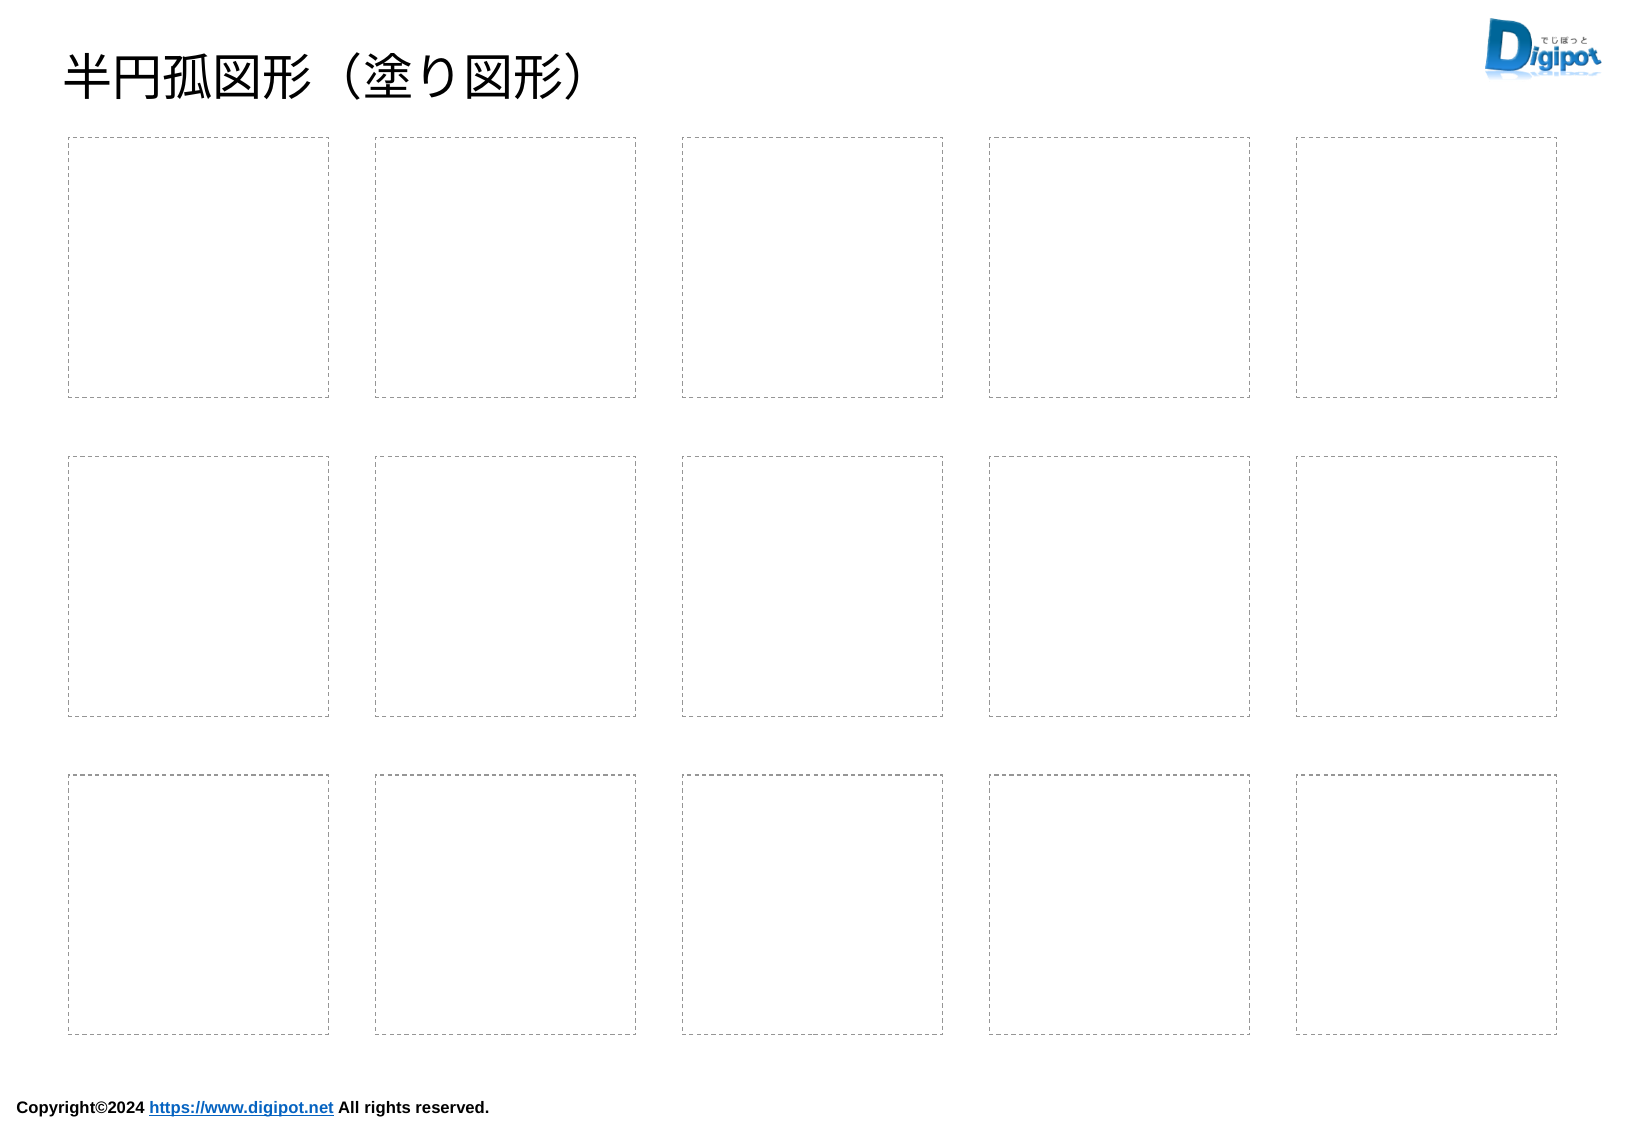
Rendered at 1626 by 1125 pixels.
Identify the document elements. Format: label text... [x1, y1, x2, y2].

text_box 半円孤図形（塗り図形） [48, 38, 628, 113]
picture [1485, 18, 1602, 82]
